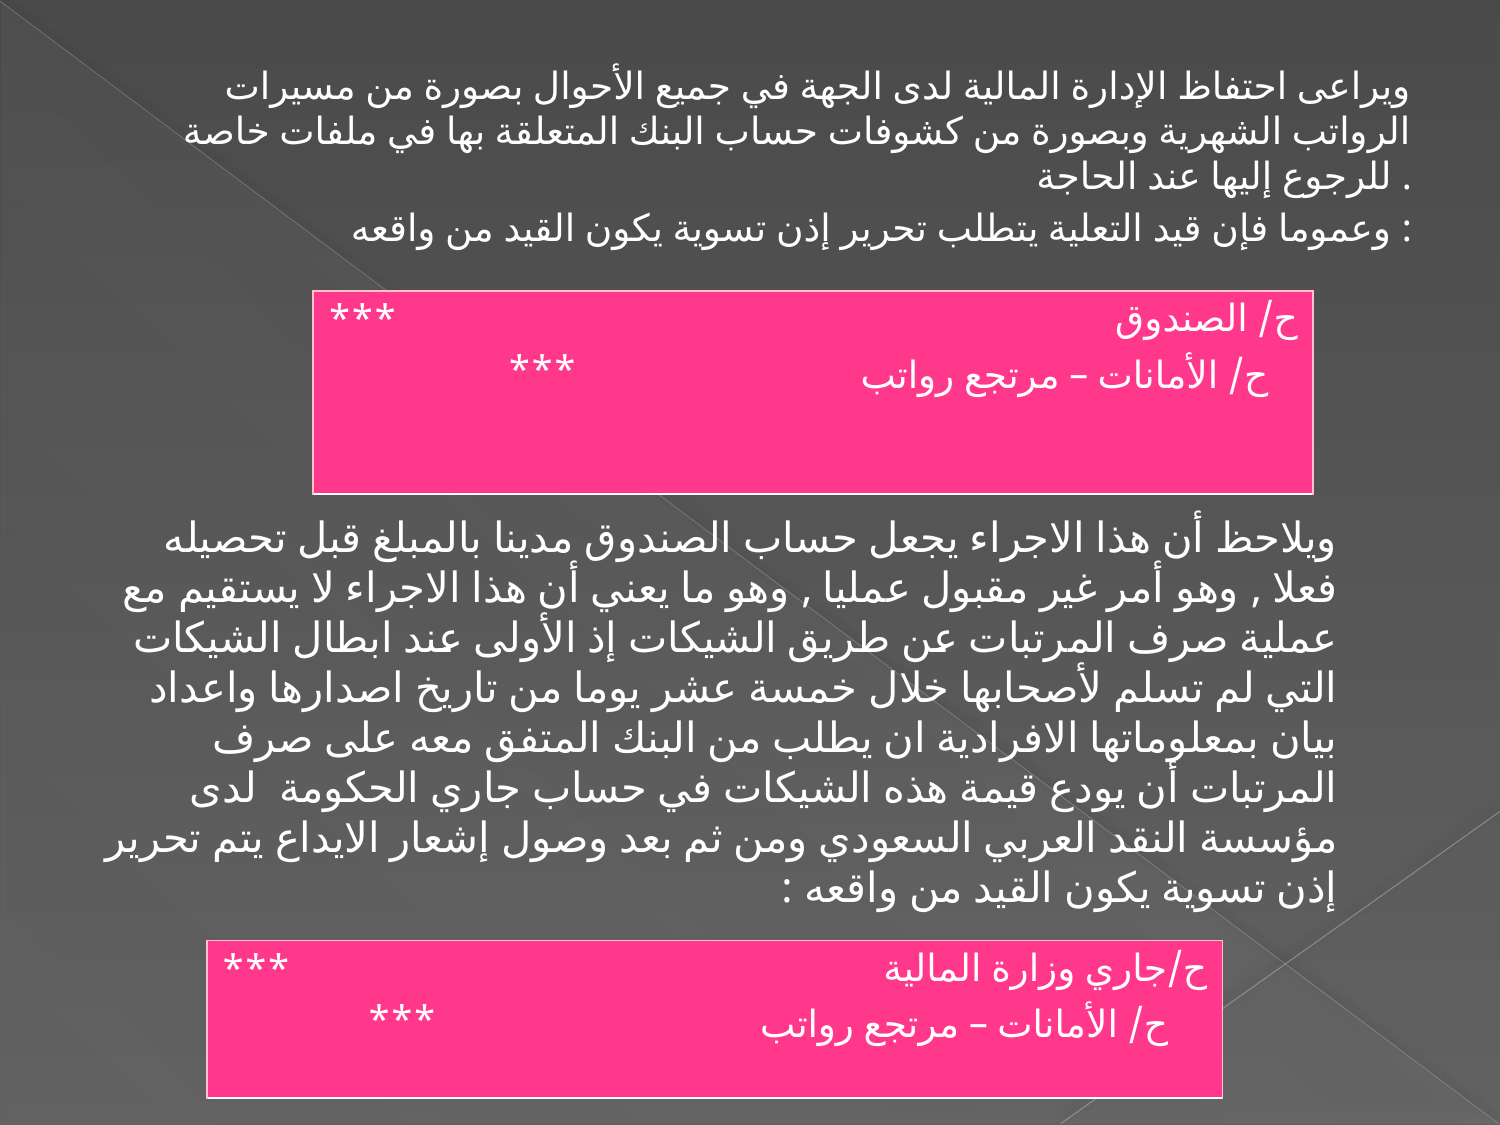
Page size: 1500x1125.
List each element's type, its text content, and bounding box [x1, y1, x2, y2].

table_header *** [314, 292, 493, 493]
table_header ح/ الصندوق ح/ الأمانات – مرتجع رواتب [967, 374, 1015, 397]
list ويراعى احتفاظ الإدارة المالية لدى الجهة في جميع الأحوال بصورة من مسيرات الرواتب الشهرية وبصورة من كشوفات حساب البنك المتعلقة بها في ملفات خاصة للرجوع إليها عند الحاجة . وعموما فإن قيد التعلية يتطلب تحرير إذن تسوية يكون القيد من واقعه : [76, 54, 1427, 970]
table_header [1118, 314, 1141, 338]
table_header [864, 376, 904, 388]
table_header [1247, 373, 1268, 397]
table_header ح/جاري وزارة المالية ح/ الأمانات – مرتجع رواتب [492, 941, 1222, 1097]
table_header ح/ الصندوق ح/ الأمانات – مرتجع رواتب [1017, 377, 1056, 396]
text_box ويلاحظ أن هذا الاجراء يجعل حساب الصندوق مدينا بالمبلغ قبل تحصيله فعلا , وهو أمر غير مقبول عمليا , وهو ما يعني أن هذا الاجراء لا يستقيم مع عملية صرف المرتبات عن طريق الشيكات إذ الأولى عند ابطال الشيكات التي لم تسلم لأصحابها خلال خمسة عشر يوما من تاريخ اصدارها واعداد بيان بمعلوماتها الافرادية ان يطلب من البنك المتفق معه على صرف المرتبات أن يودع قيمة هذه الشيكات في حساب جاري الحكومة لدى مؤسسة النقد العربي السعودي ومن ثم بعد وصول إشعار الايداع يتم تحرير إذن تسوية يكون القيد من واقعه : [88, 503, 1353, 919]
table_header ح/ الصندوق ح/ الأمانات – مرتجع رواتب [1165, 303, 1233, 331]
table_header *** [208, 941, 352, 1097]
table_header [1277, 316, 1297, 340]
table_header *** [493, 292, 672, 493]
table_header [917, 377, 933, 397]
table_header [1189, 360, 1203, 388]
table_header *** [352, 941, 492, 1097]
